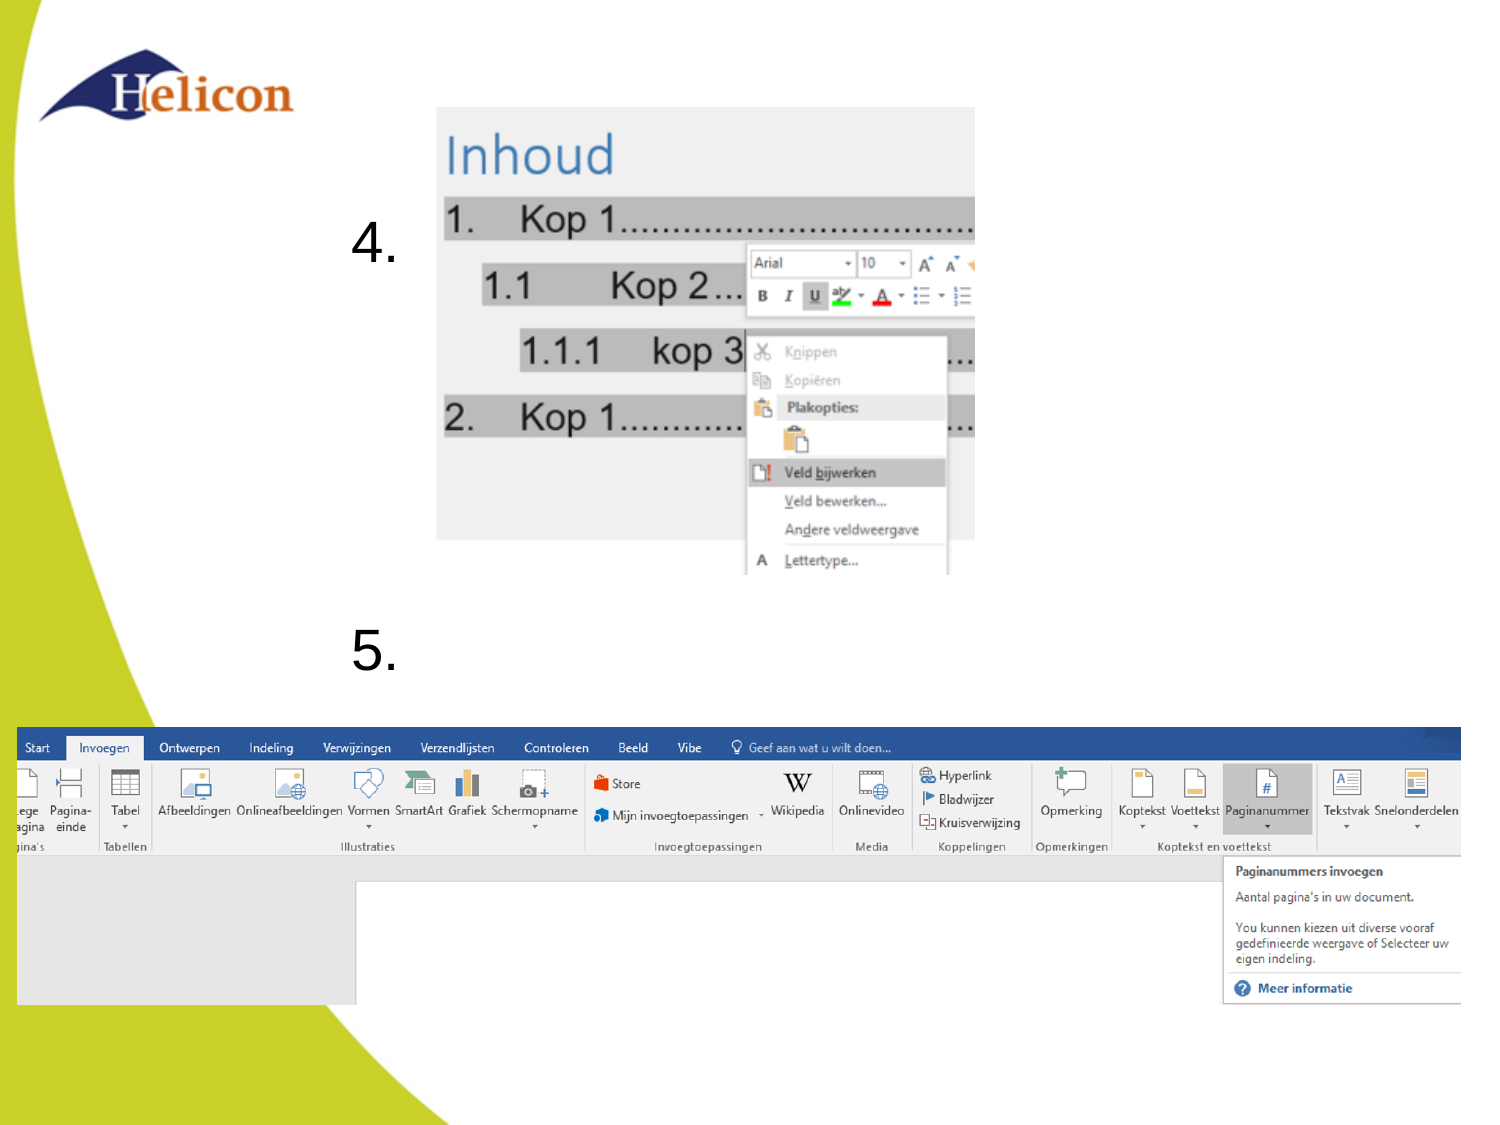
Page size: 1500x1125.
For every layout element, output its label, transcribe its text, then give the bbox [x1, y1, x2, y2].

list 4. 5. [336, 196, 1425, 726]
picture [0, 0, 1500, 1125]
